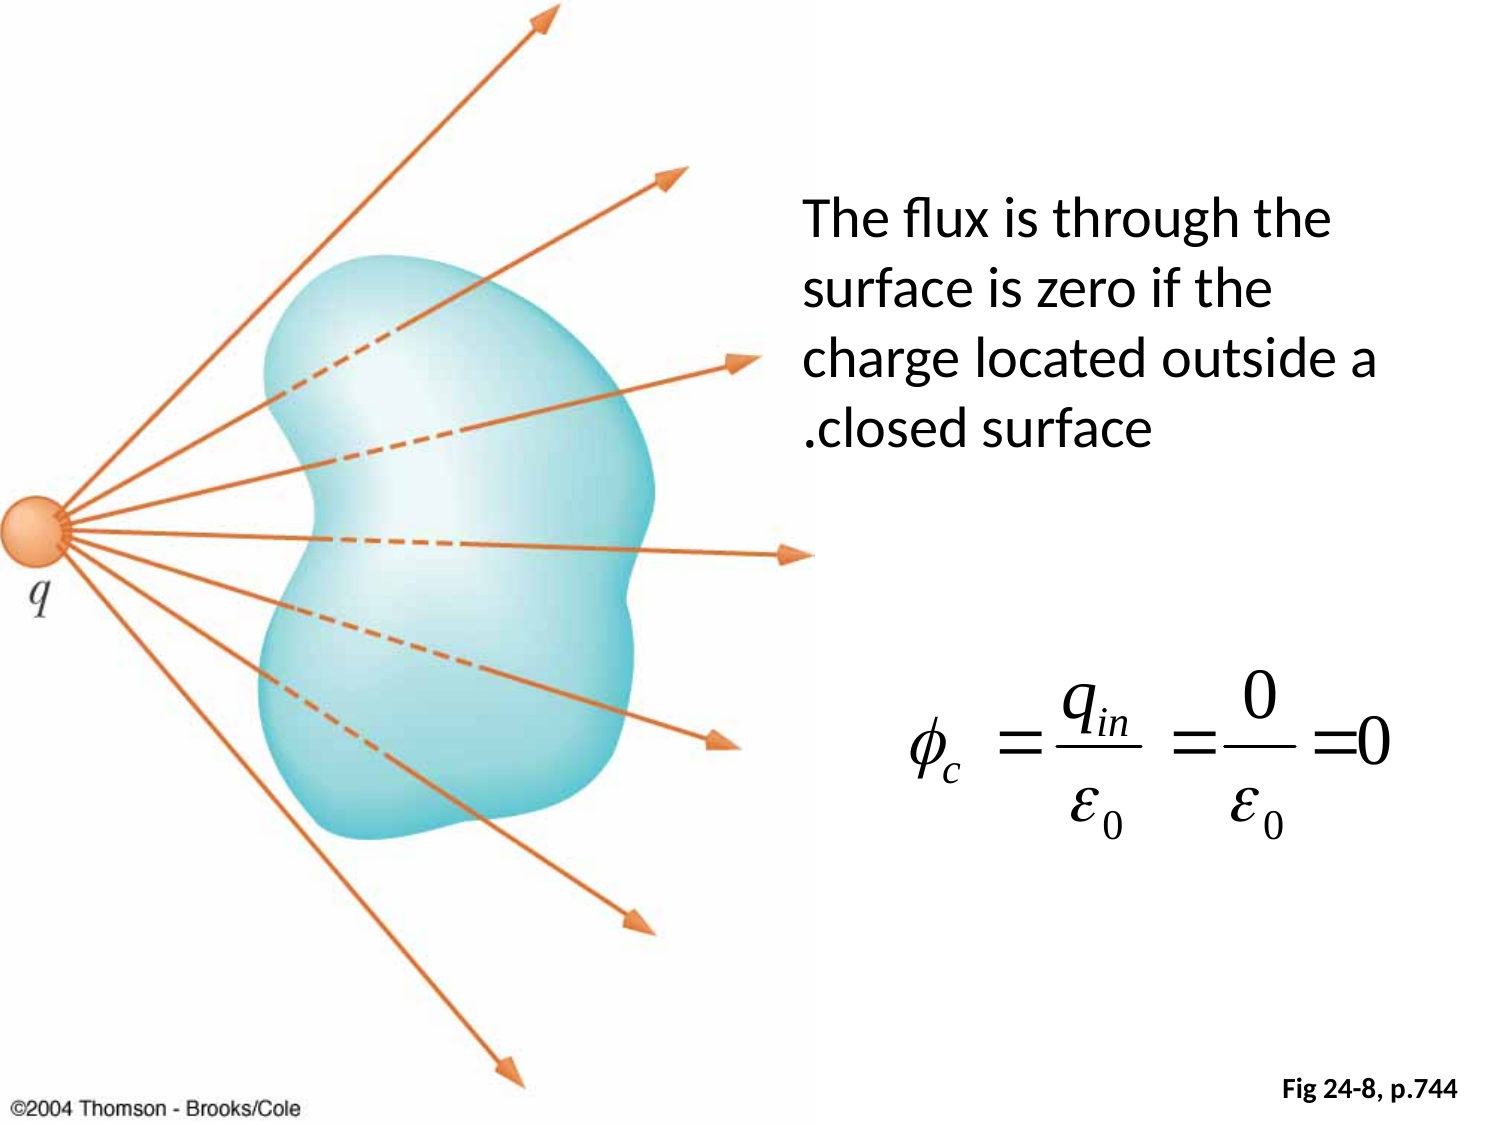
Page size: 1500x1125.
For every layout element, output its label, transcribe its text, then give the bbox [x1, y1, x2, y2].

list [899, 649, 1407, 856]
text_box The flux is through the surface is zero if the charge located outside a closed surface. [787, 172, 1439, 467]
text_box [0, 0, 815, 1125]
text_box Fig 24-8, p.744 [1267, 1062, 1474, 1113]
